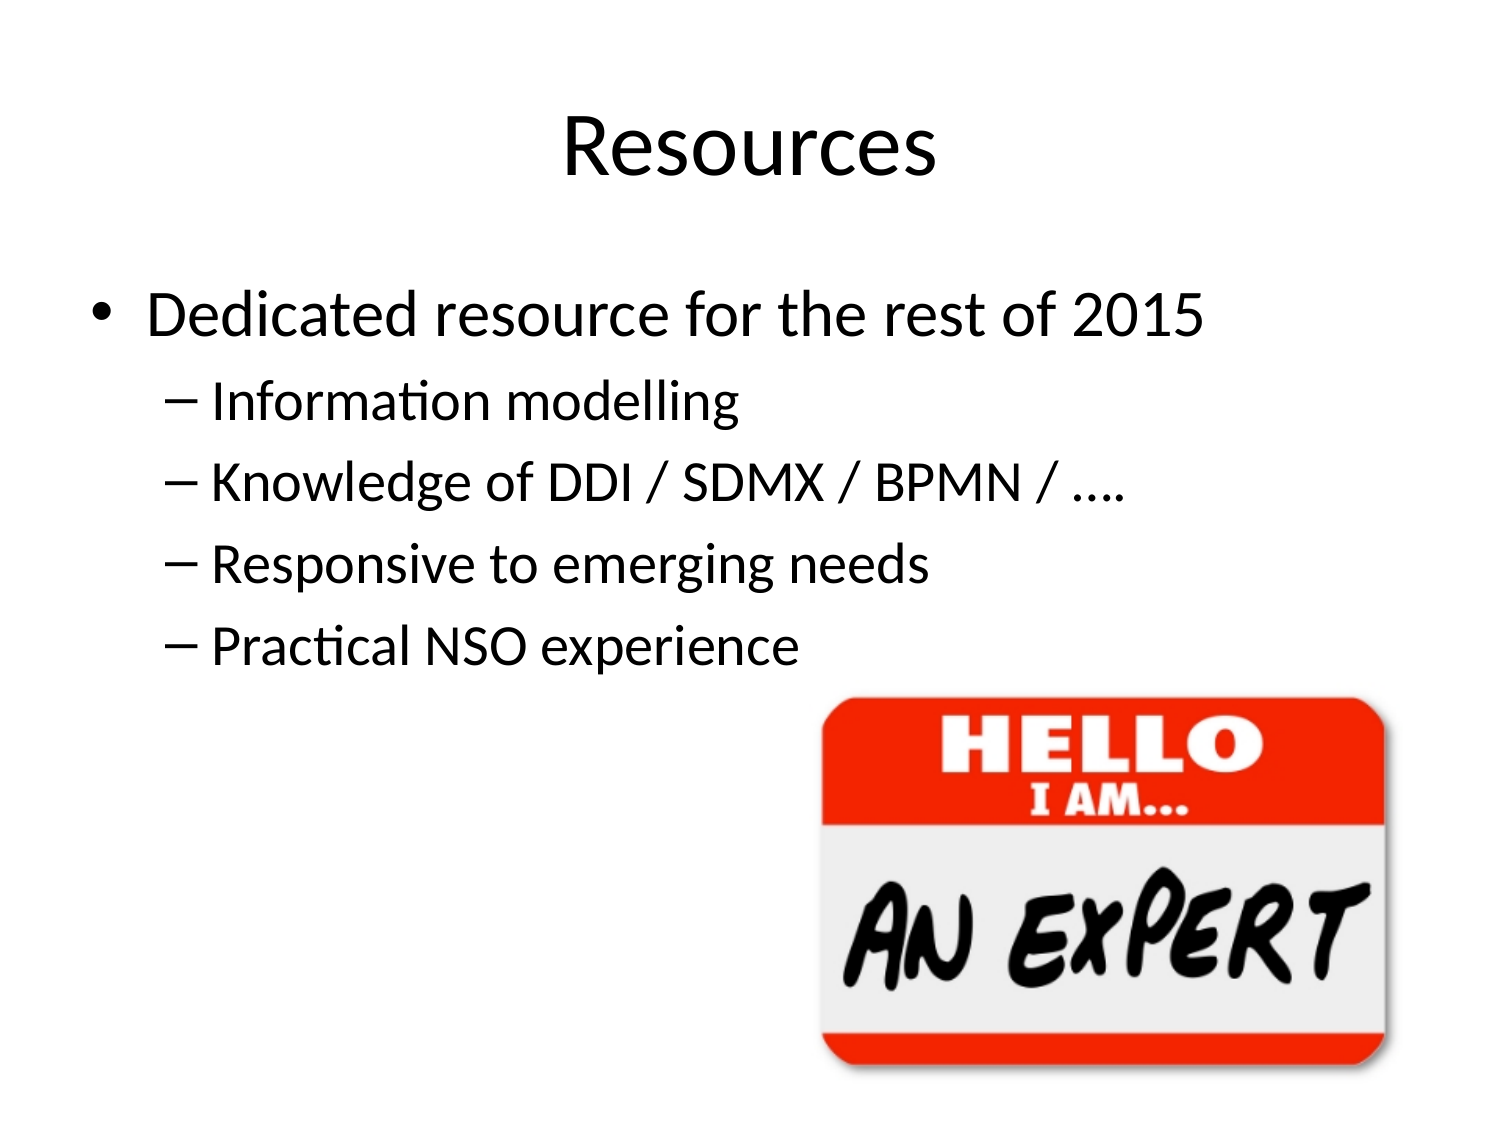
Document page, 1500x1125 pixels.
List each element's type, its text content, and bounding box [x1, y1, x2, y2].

title Resources [74, 44, 1426, 233]
picture [808, 680, 1403, 1088]
list Dedicated resource for the rest of 2015 Information modelling Knowledge of DDI / SDMX / BPMN / …. Responsive to emerging needs Practical NSO experience [74, 262, 1426, 729]
